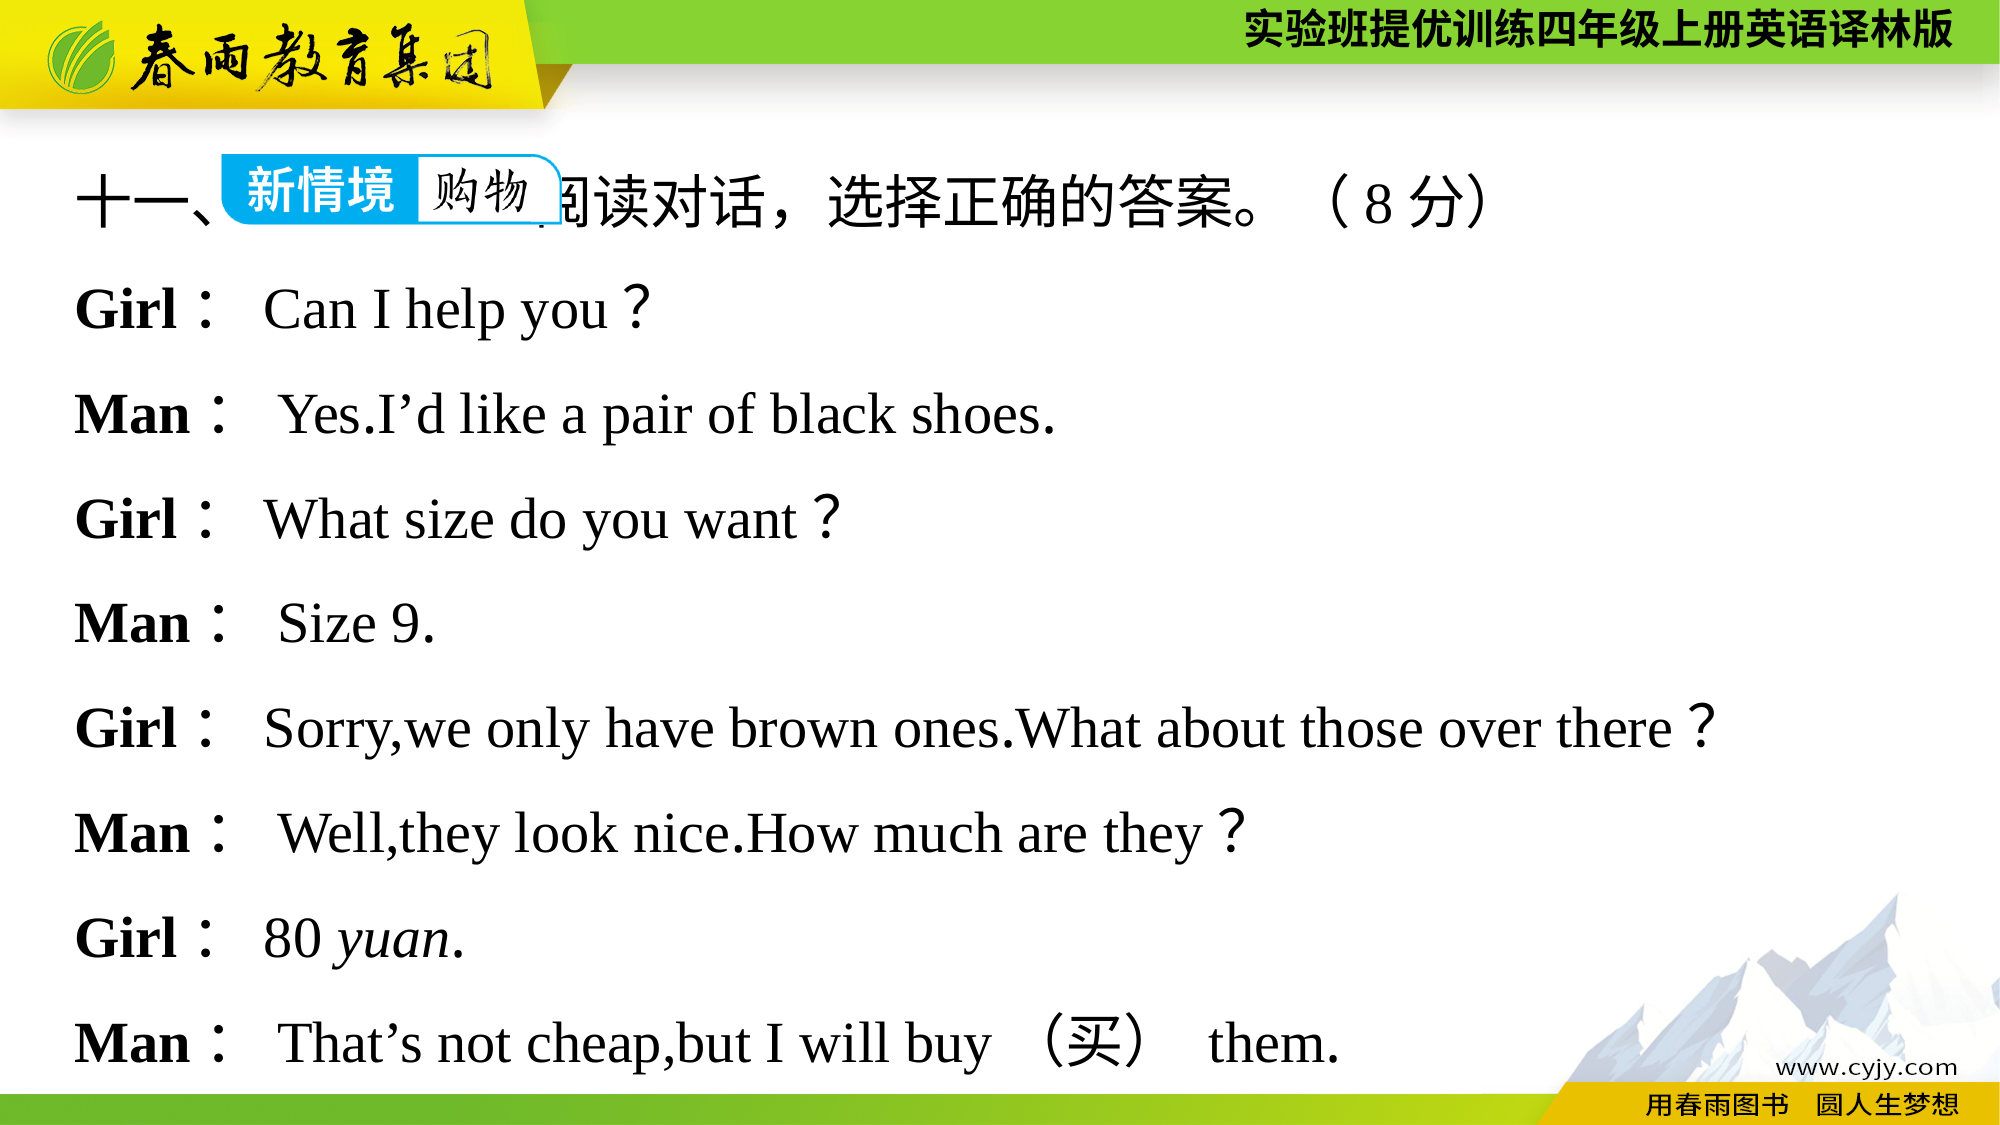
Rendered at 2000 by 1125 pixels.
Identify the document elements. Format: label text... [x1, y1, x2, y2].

list 十一、 阅读对话，选择正确的答案。（8分） Girl：Can I help you？ Man：Yes.I’d like a pair of black shoes. Girl：What size do you want？ Man：Size 9. Girl：Sorry,we only have brown ones.What about those over there？ Man：Well,they look nice.How much are they？ Girl：80 yuan. Man：That’s not cheap,but I will buy（买） them. [59, 122, 1944, 1092]
picture [0, 0, 2000, 1125]
